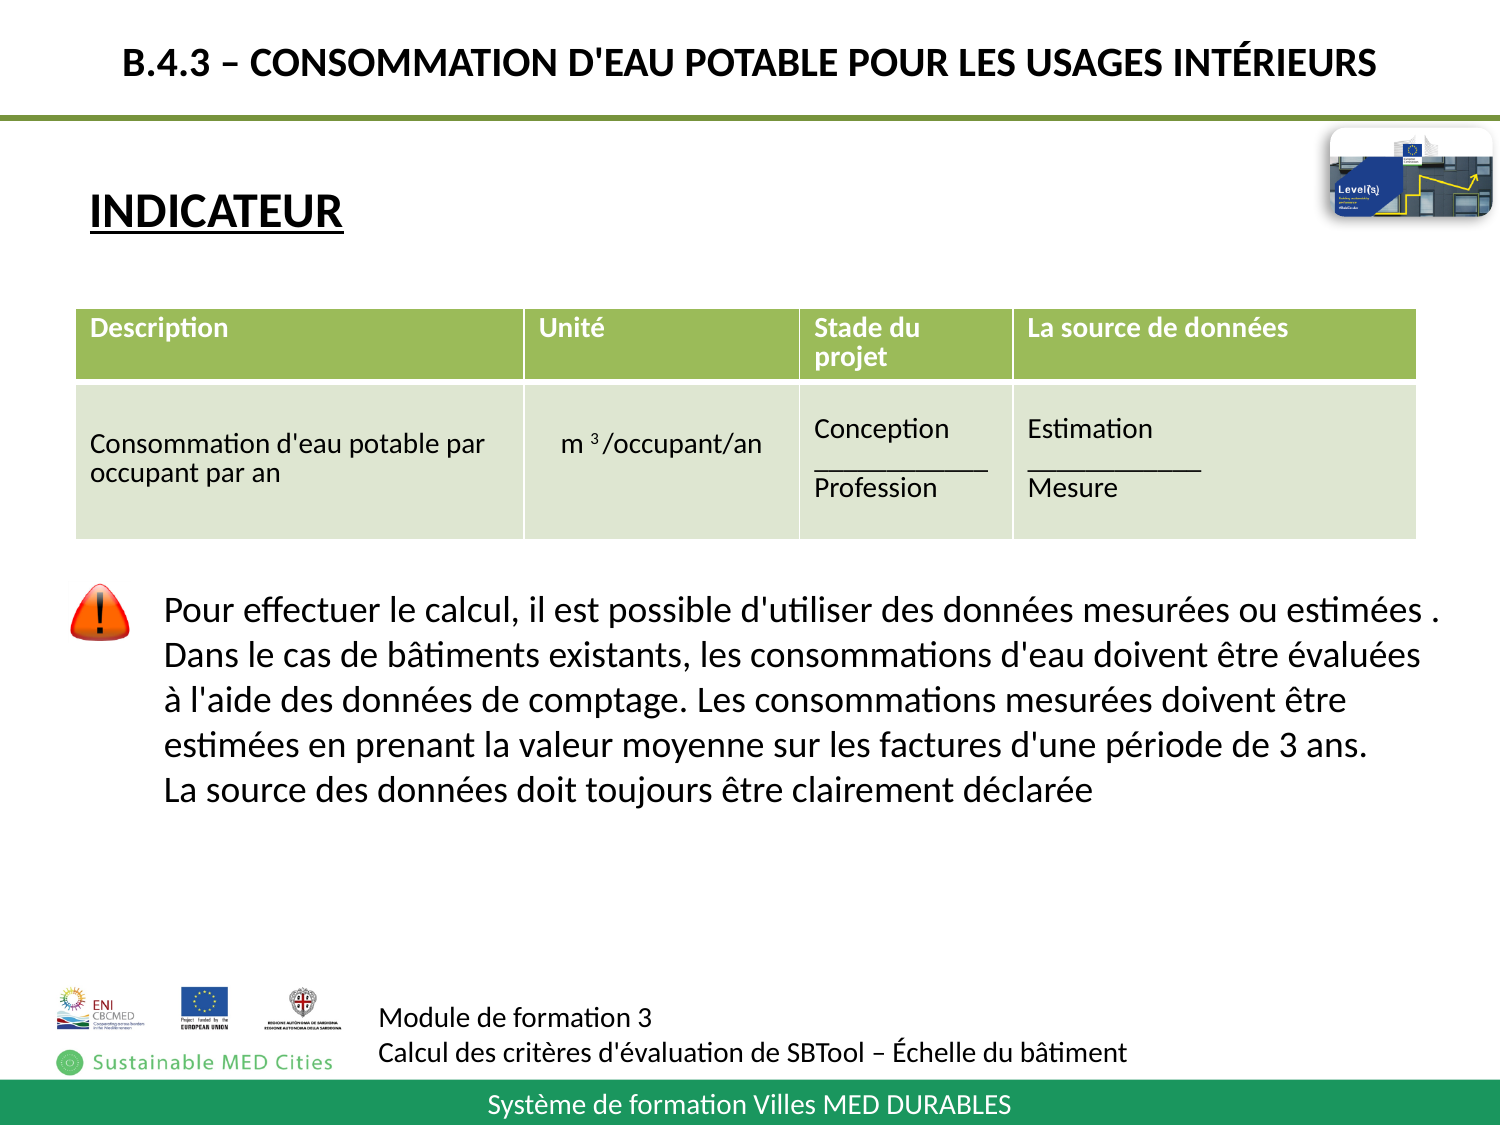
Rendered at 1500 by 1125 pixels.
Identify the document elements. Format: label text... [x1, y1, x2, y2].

table_header Unité [525, 309, 799, 379]
title B.4.3 – CONSOMMATION D'EAU POTABLE POUR LES USAGES INTÉRIEURS [0, 0, 1500, 121]
picture [68, 581, 132, 643]
table_header Description [76, 309, 523, 379]
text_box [0, 972, 1500, 1125]
table_cell Consommation d'eau potable par occupant par an [76, 385, 523, 539]
list INDICATEUR [75, 170, 1425, 754]
text_box Pour effectuer le calcul, il est possible d'utiliser des données mesurées ou estimées . Dans le cas de bâtiments existants, les consommations d'eau doivent être évaluées à l'aide des données de comptage. Les consommations mesurées doivent être estimées en prenant la valeur moyenne sur les factures d'une période de 3 ans. La source des données doit toujours être clairement déclarée [148, 577, 1459, 818]
table_header La source de données [1014, 309, 1416, 379]
table_cell Estimation ____________ Mesure [1014, 385, 1416, 539]
table_cell m 3 /occupant/an [525, 385, 799, 539]
picture [1329, 127, 1493, 217]
table_cell Conception ____________ Profession [800, 385, 1012, 539]
table_header Stade du projet [800, 309, 1012, 379]
